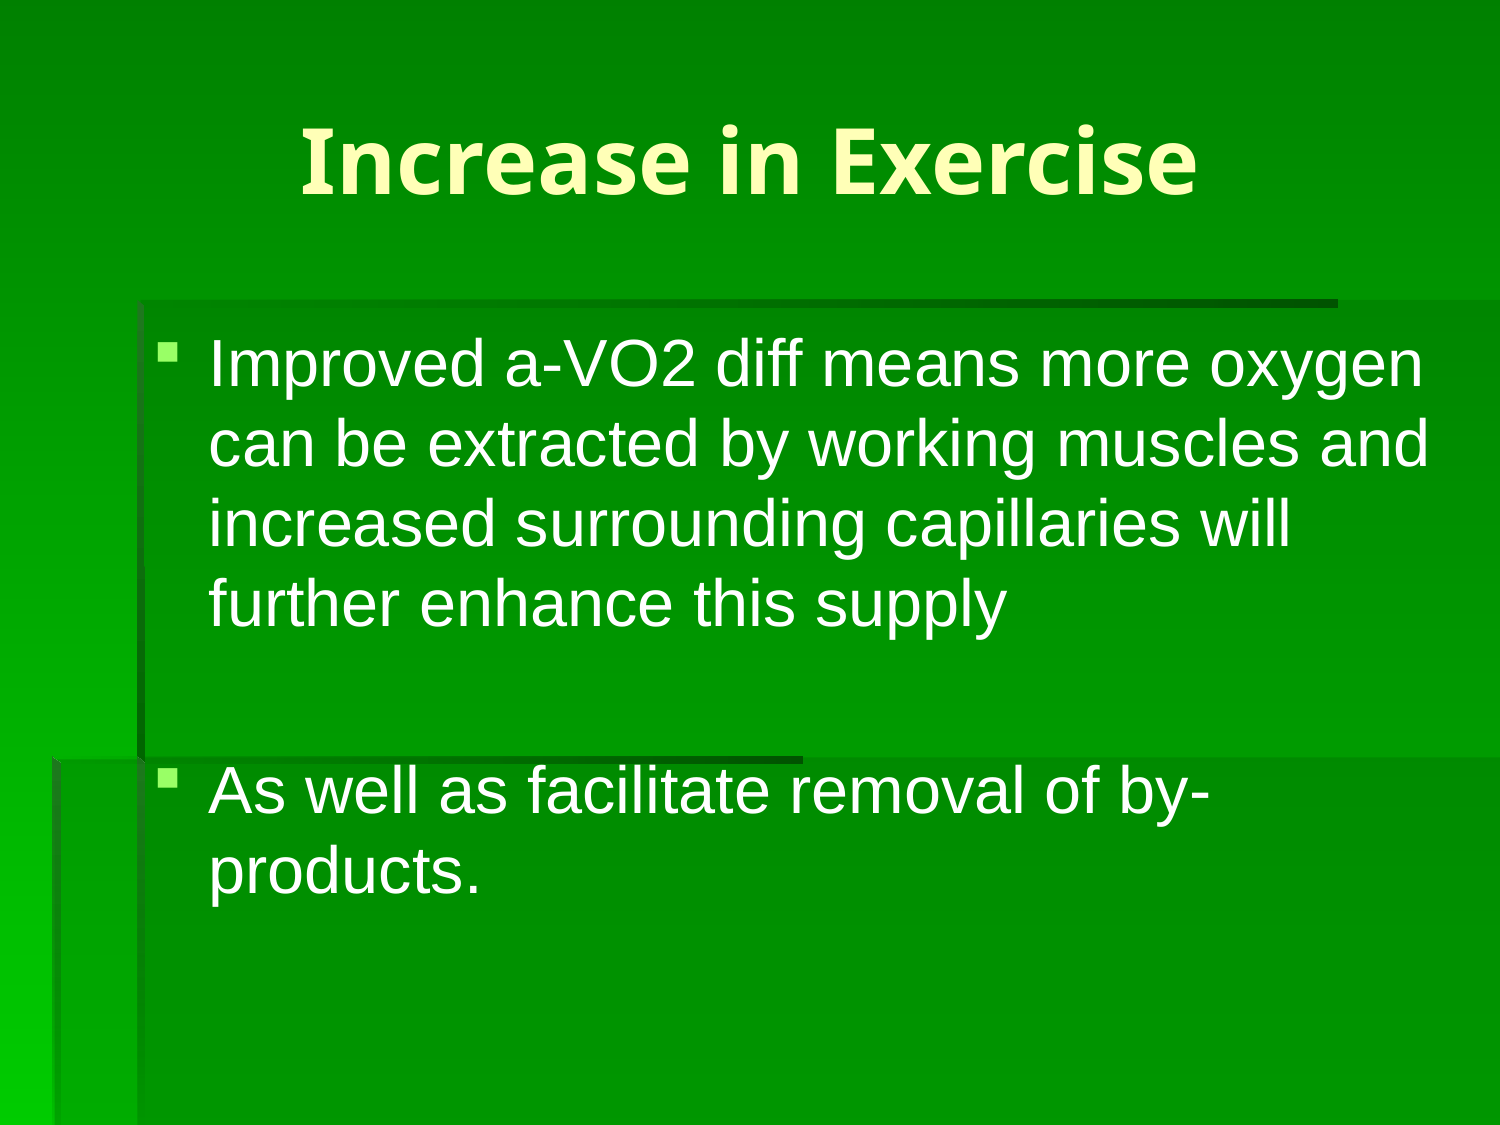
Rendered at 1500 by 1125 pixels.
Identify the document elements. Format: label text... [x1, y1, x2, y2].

list Improved a-VO2 diff means more oxygen can be extracted by working muscles and increased surrounding capillaries will further enhance this supply As well as facilitate removal of by-products. [137, 312, 1452, 1001]
title Increase in Exercise [74, 39, 1451, 276]
